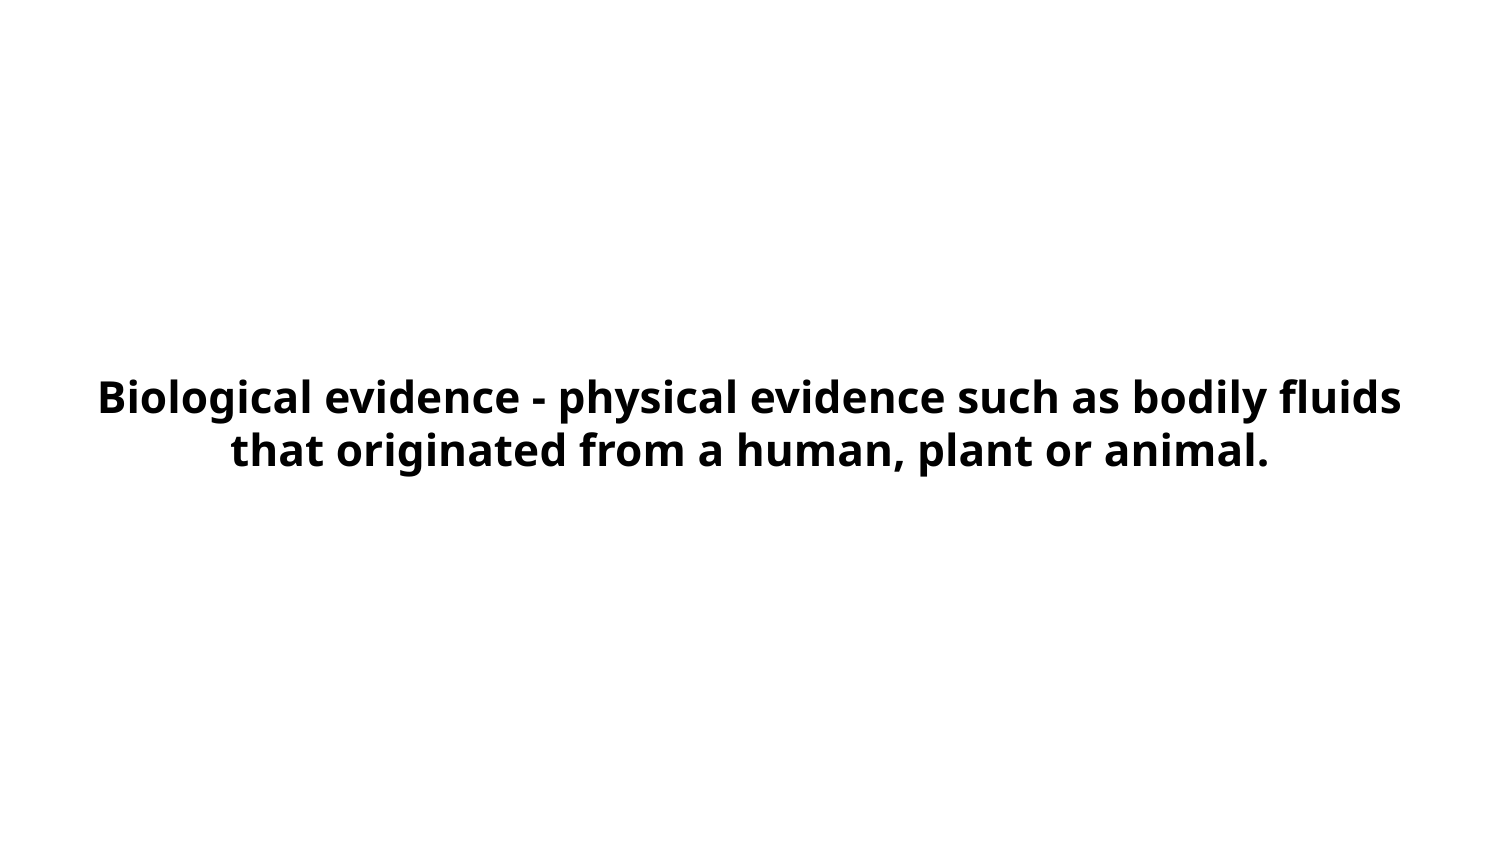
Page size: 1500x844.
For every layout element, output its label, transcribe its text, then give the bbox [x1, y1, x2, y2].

title Biological evidence - physical evidence such as bodily fluids that originated from a human, plant or animal. [51, 352, 1449, 491]
